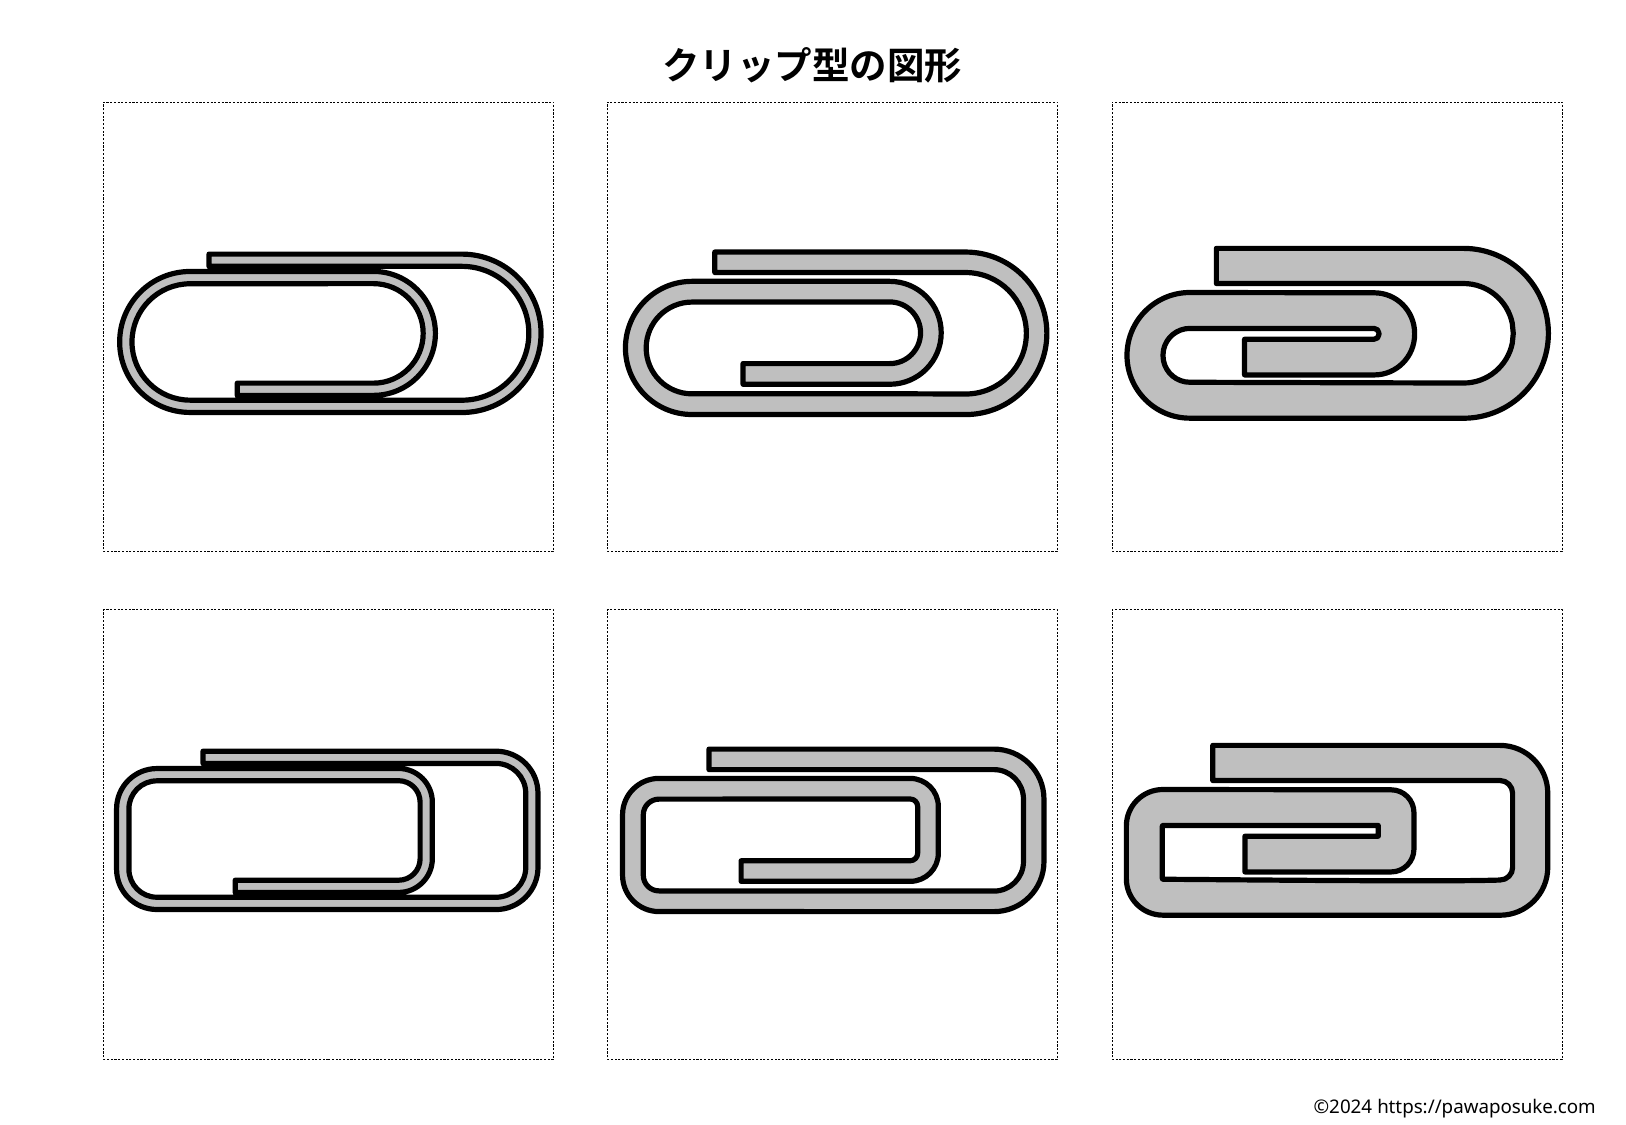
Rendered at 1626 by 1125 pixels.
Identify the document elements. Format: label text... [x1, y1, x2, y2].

text_box [117, 252, 544, 415]
text_box [1124, 743, 1550, 918]
text_box [623, 249, 1049, 417]
text_box クリップ型の図形 [647, 34, 978, 95]
text_box [114, 749, 541, 912]
text_box [620, 747, 1047, 914]
text_box [1124, 246, 1551, 421]
